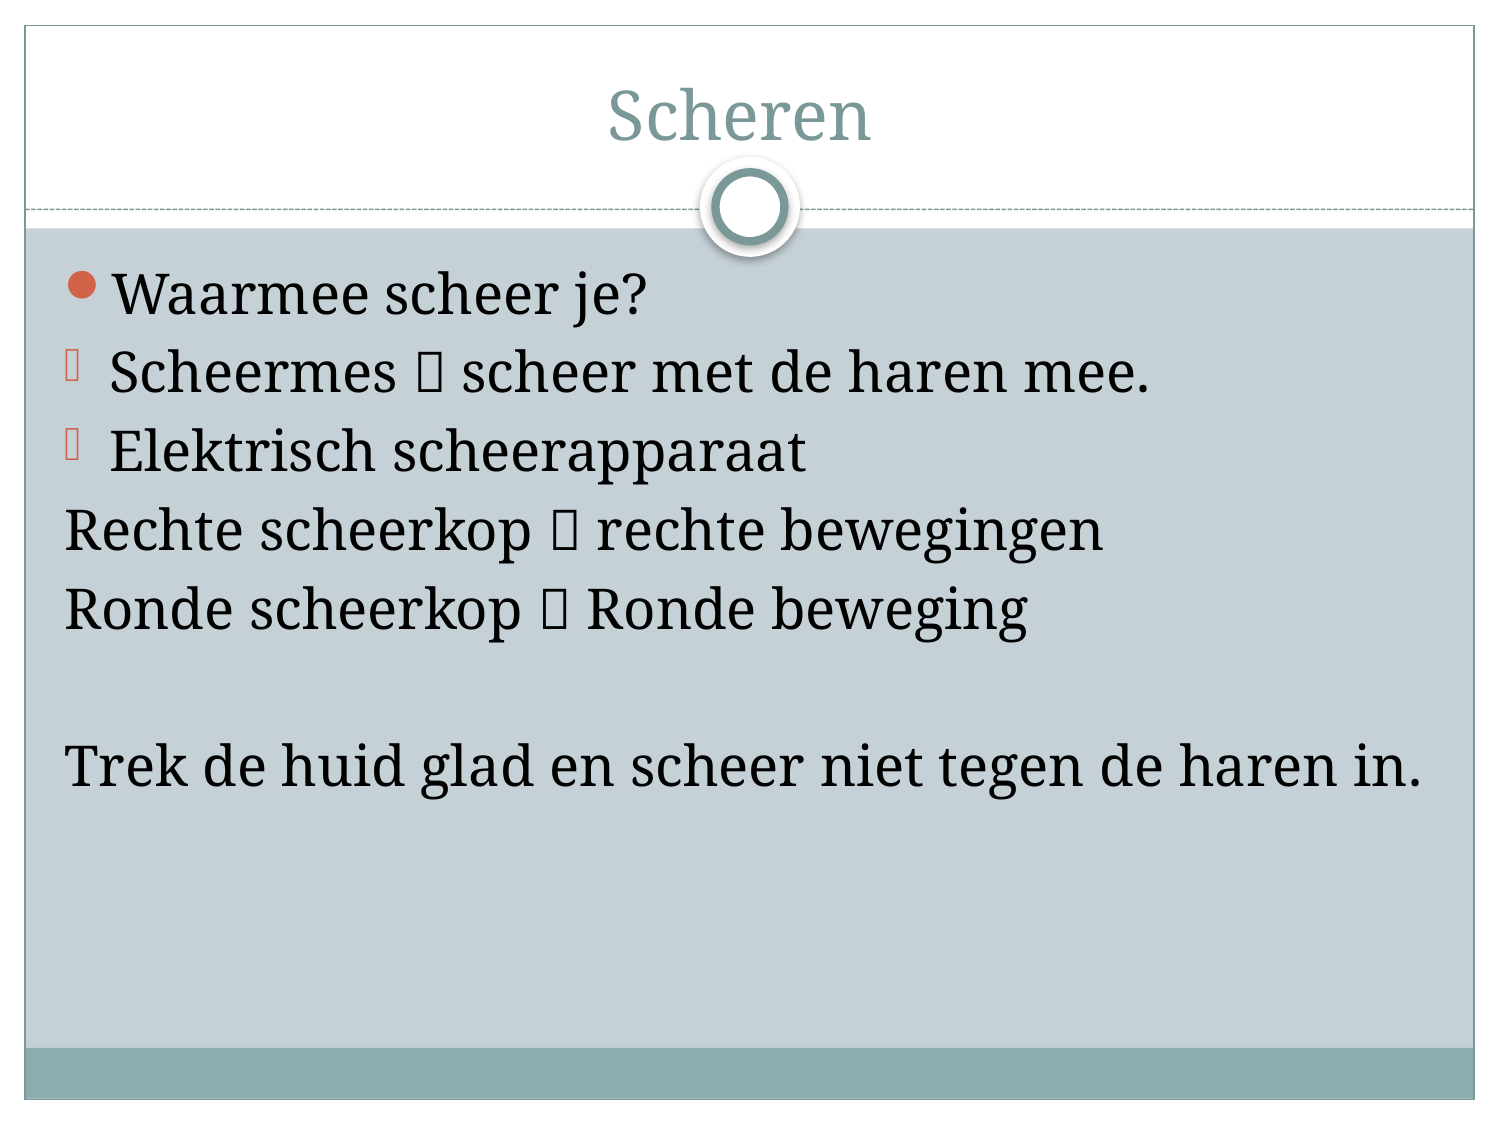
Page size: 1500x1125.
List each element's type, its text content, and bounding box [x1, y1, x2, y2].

list Waarmee scheer je? Scheermes  scheer met de haren mee. Elektrisch scheerapparaat Rechte scheerkop  rechte bewegingen Ronde scheerkop  Ronde beweging Trek de huid glad en scheer niet tegen de haren in. [49, 250, 1445, 1001]
title Scheren [49, 37, 1450, 162]
